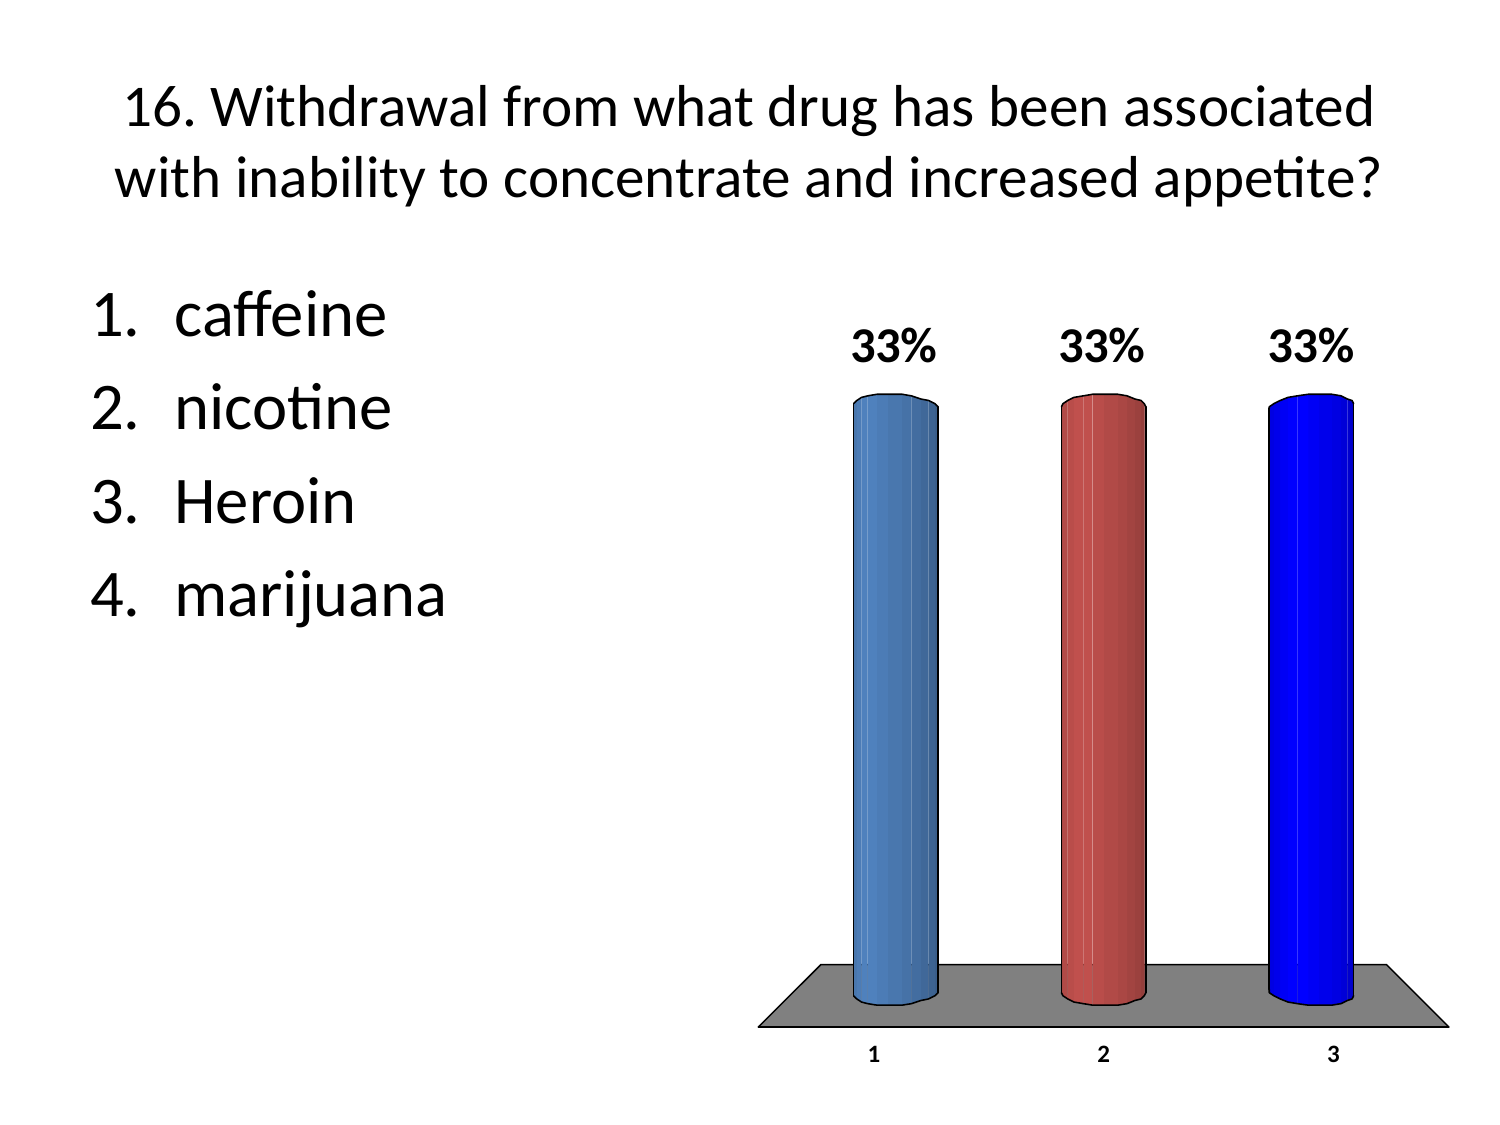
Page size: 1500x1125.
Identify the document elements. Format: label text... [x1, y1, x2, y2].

title 16. Withdrawal from what drug has been associated with inability to concentrate and increased appetite? [75, 45, 1425, 233]
list caffeine nicotine Heroin marijuana [75, 262, 750, 1005]
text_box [739, 270, 1490, 1115]
